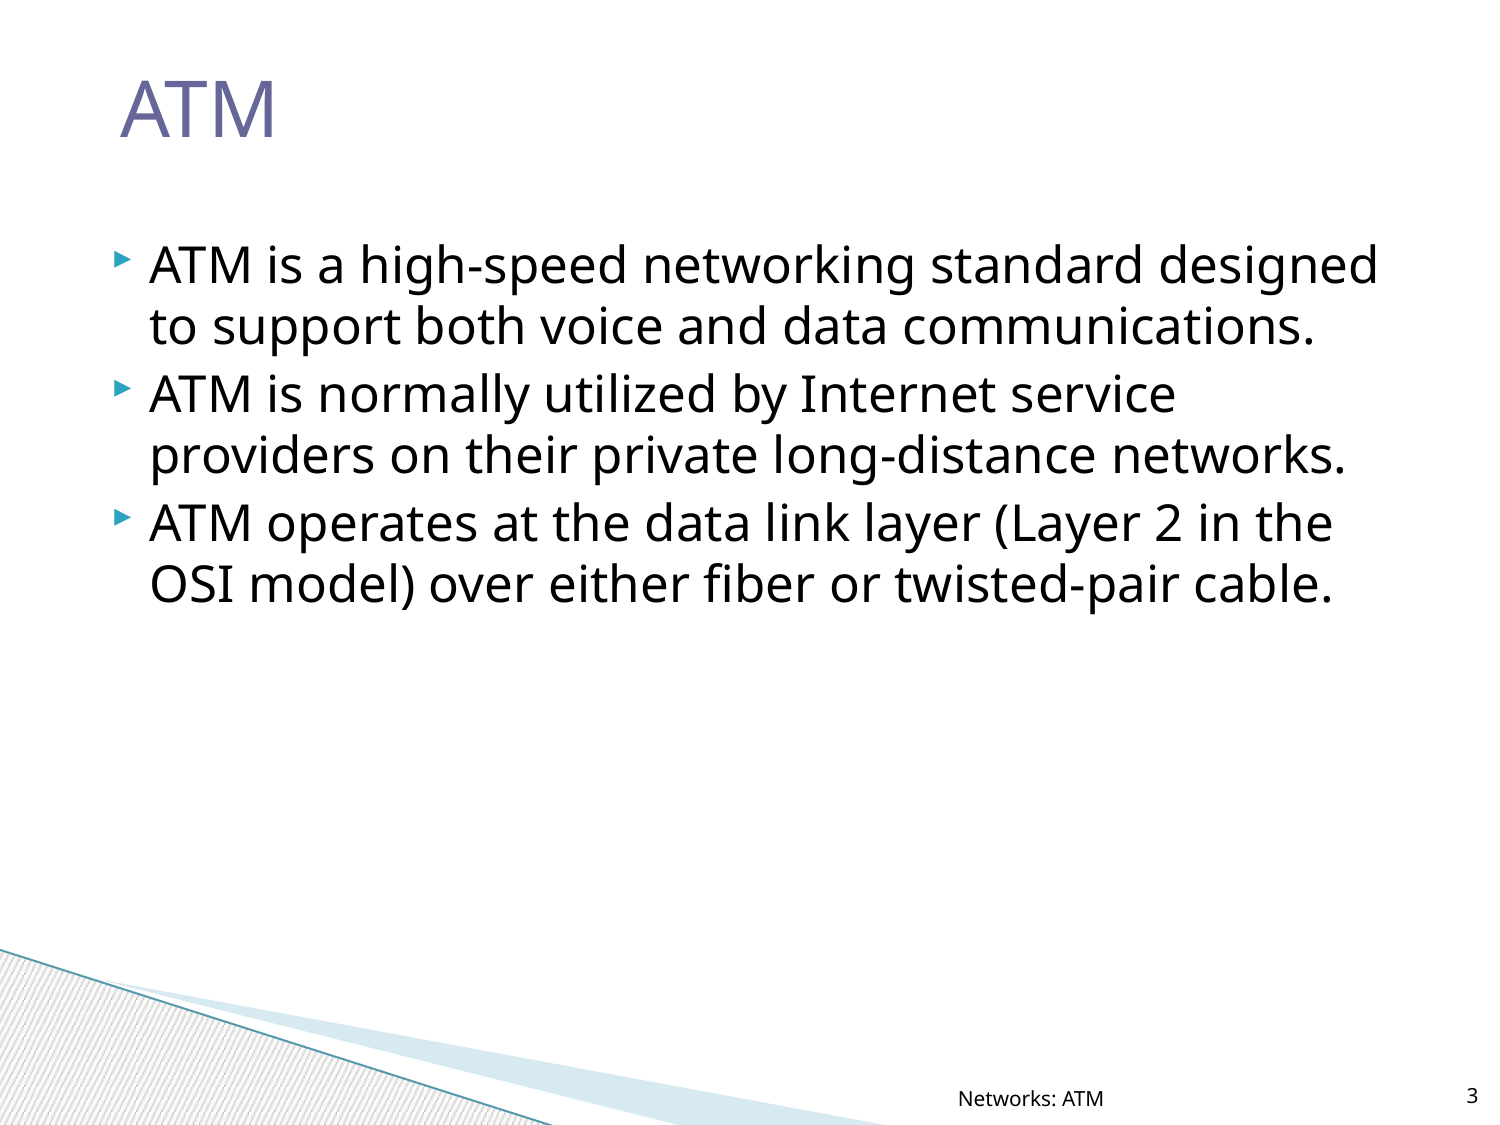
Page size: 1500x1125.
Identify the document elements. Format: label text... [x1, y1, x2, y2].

slide_number 3 [1417, 1050, 1479, 1112]
picture [0, 952, 543, 1125]
title ATM [111, 36, 1388, 176]
text_box Networks: ATM [718, 1085, 1105, 1112]
list ATM is a high-speed networking standard designed to support both voice and data communications. ATM is normally utilized by Internet service providers on their private long-distance networks. ATM operates at the data link layer (Layer 2 in the OSI model) over either fiber or twisted-pair cable. [86, 224, 1414, 876]
